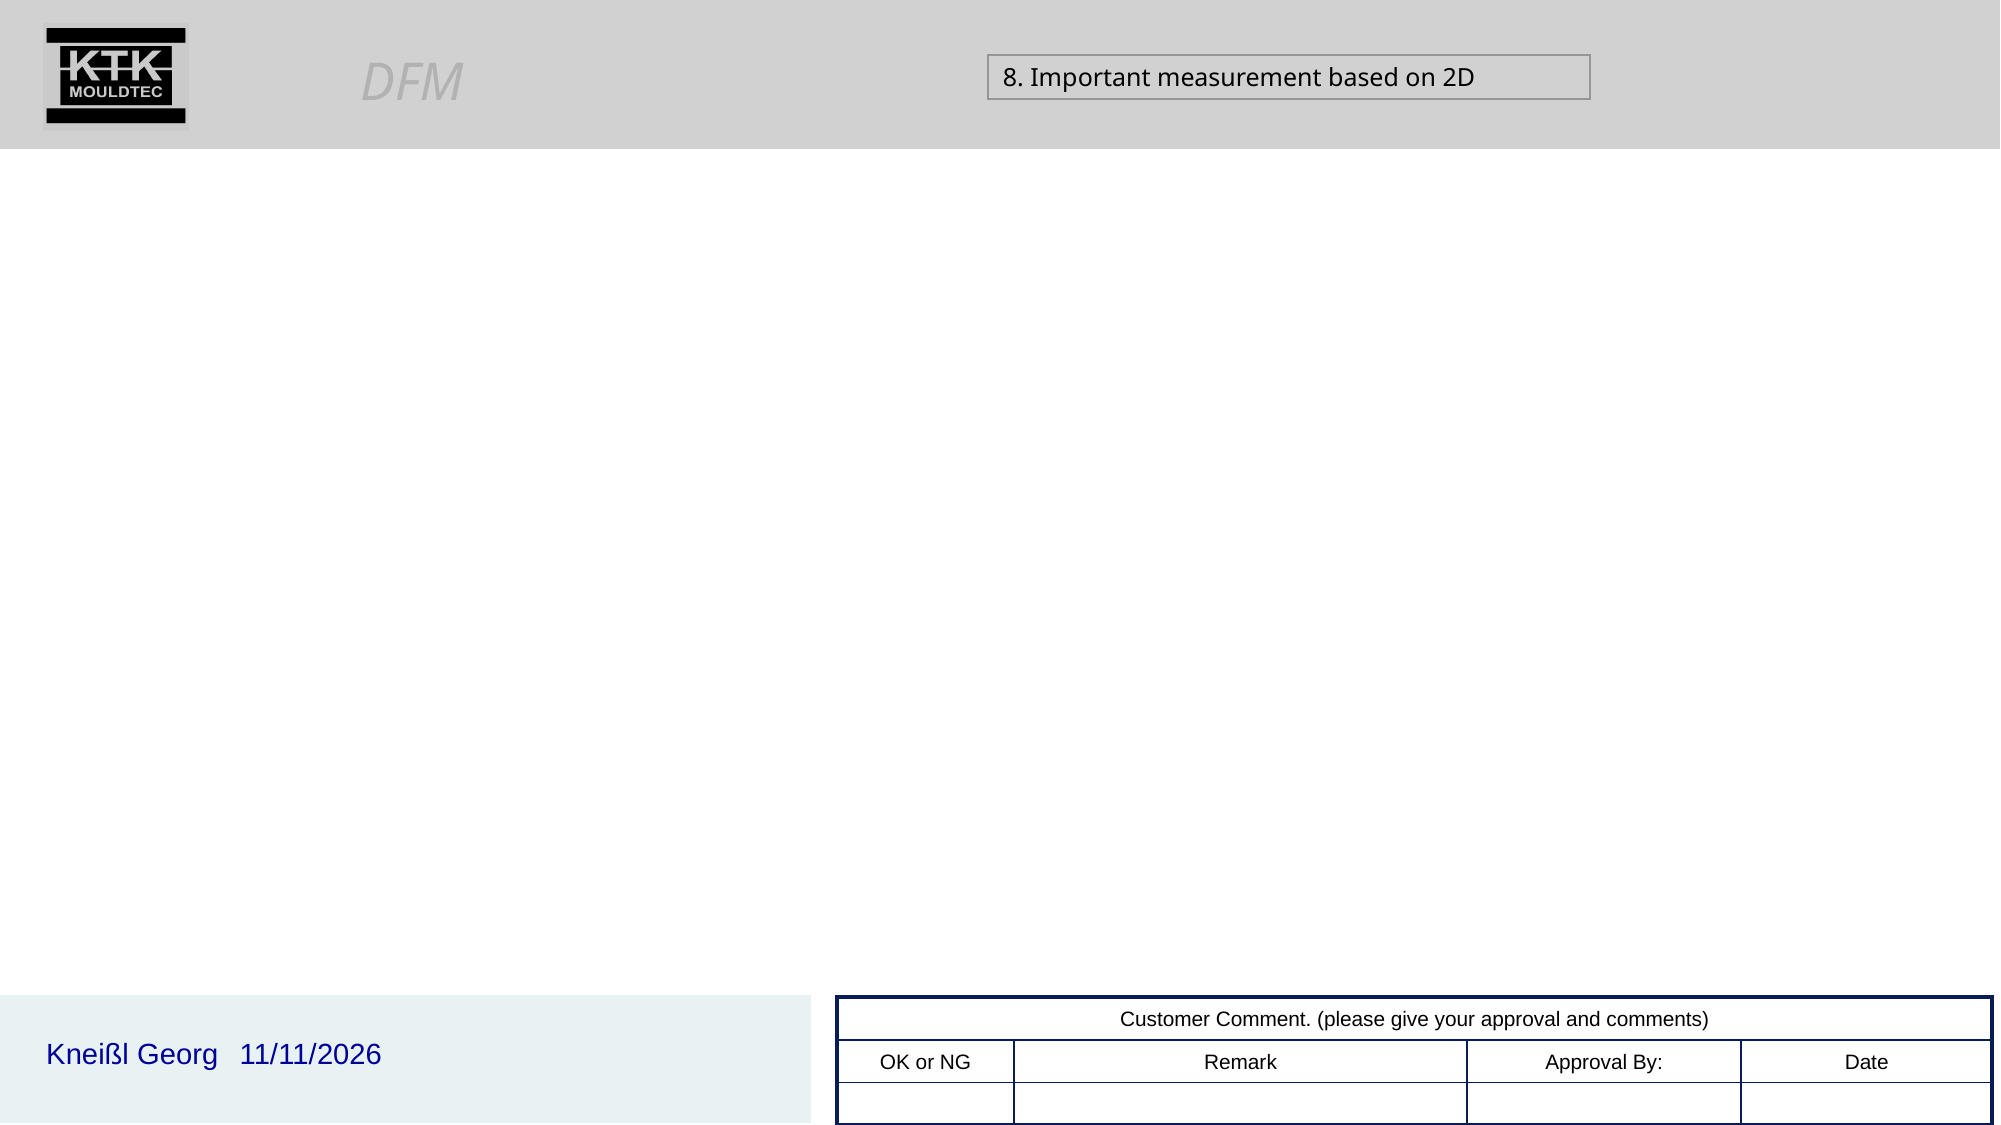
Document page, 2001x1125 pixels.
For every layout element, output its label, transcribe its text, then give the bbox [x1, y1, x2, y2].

text_box 8. Important measurement based on 2D [988, 54, 1591, 100]
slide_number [188, 1027, 433, 1106]
